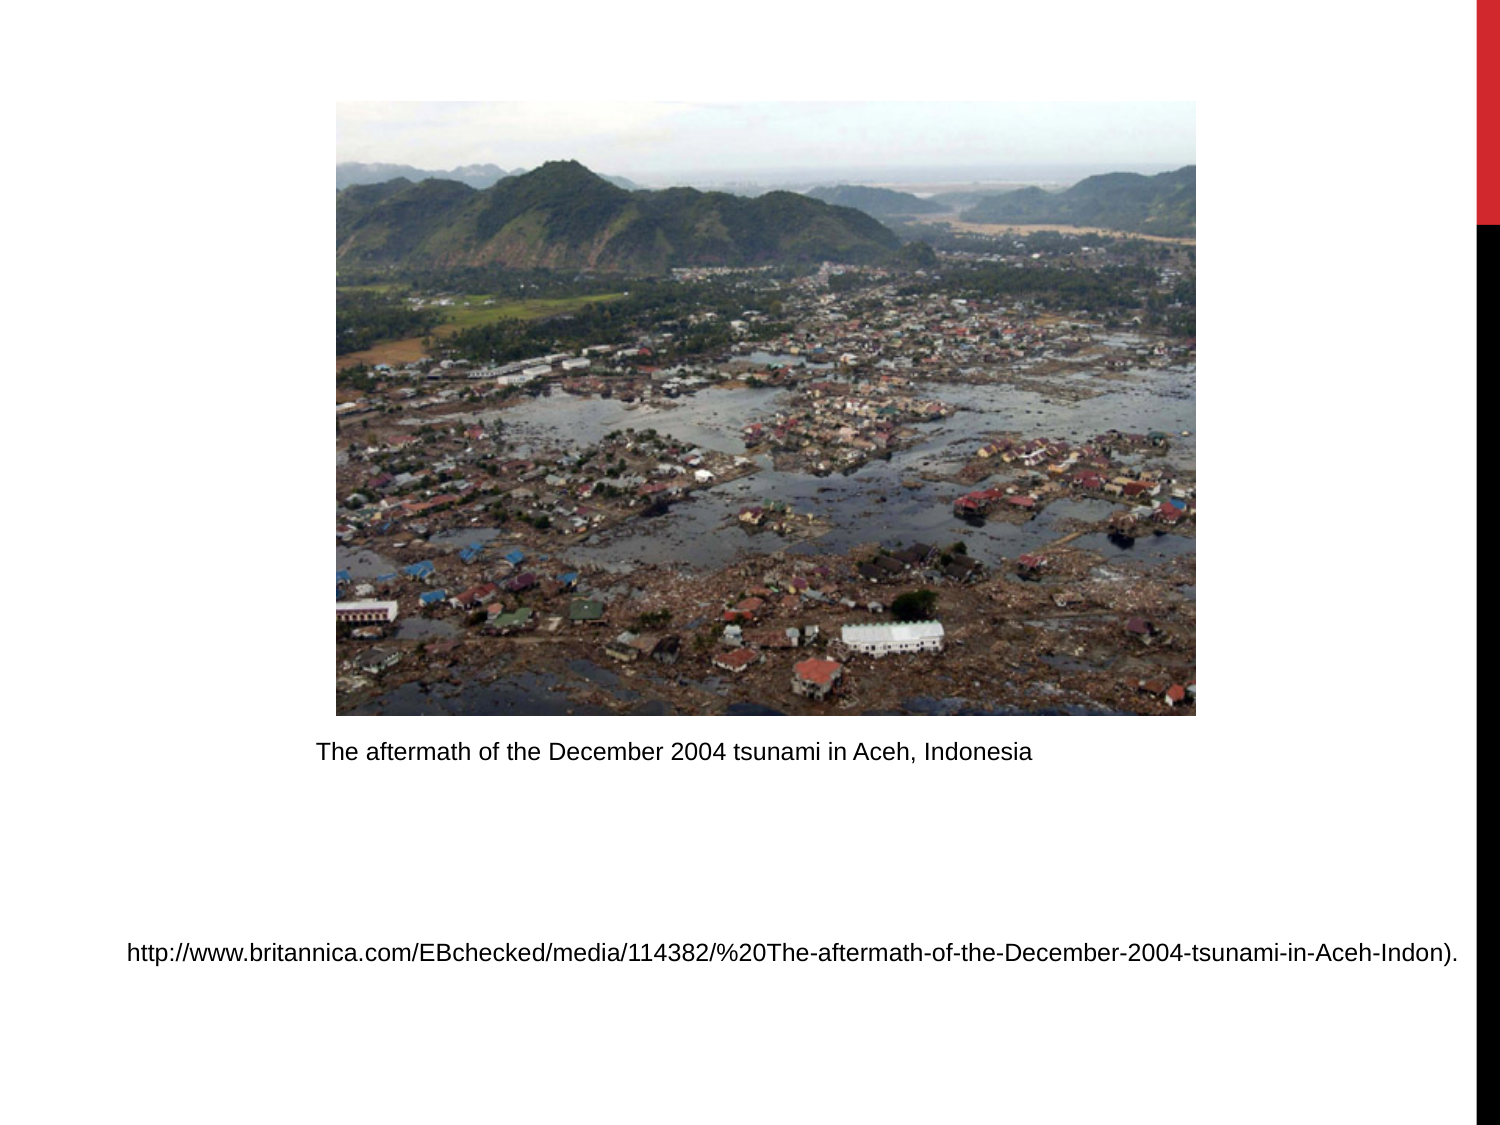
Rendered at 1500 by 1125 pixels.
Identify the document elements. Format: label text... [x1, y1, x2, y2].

text_box http://www.britannica.com/EBchecked/media/114382/%20The-aftermath-of-the-December-2004-tsunami-in-Aceh-Indon). [112, 928, 1500, 974]
picture [335, 101, 1197, 717]
text_box The aftermath of the December 2004 tsunami in Aceh, Indonesia [301, 727, 1093, 773]
